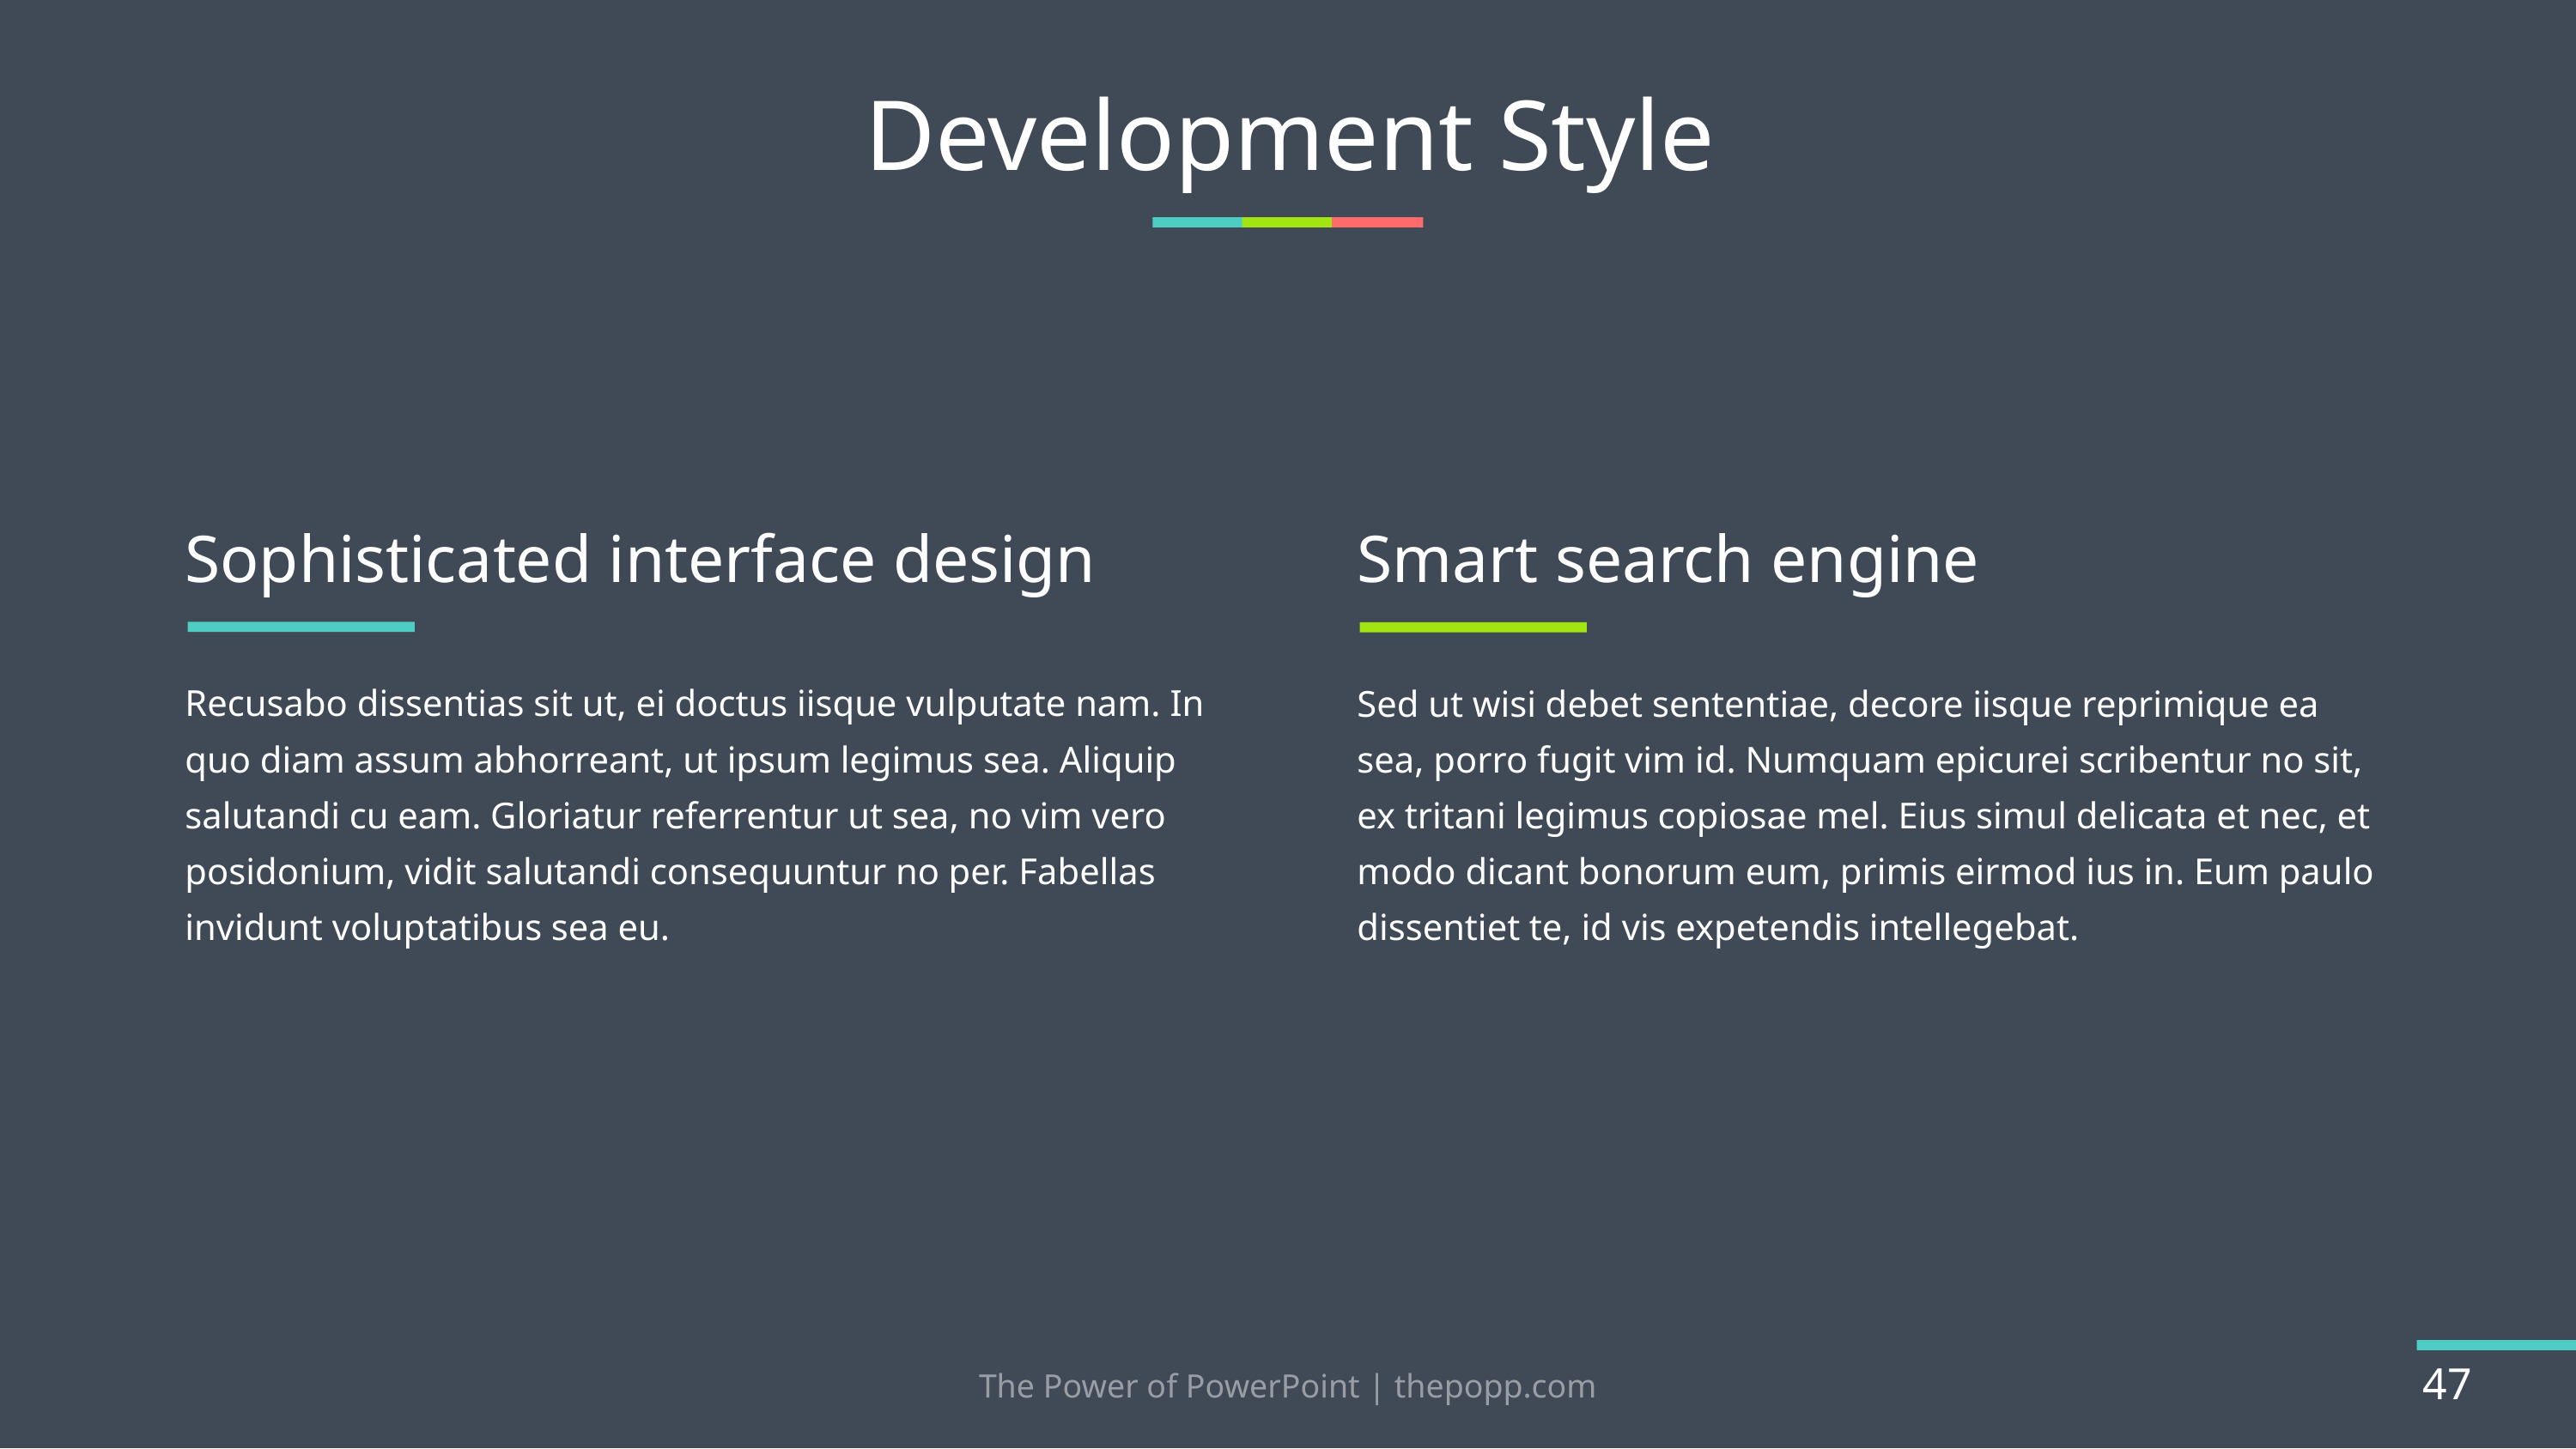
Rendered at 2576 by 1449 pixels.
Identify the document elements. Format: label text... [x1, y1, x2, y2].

list Recusabo dissentias sit ut, ei doctus iisque vulputate nam. In quo diam assum abhorreant, ut ipsum legimus sea. Aliquip salutandi cu eam. Gloriatur referrentur ut sea, no vim vero posidonium, vidit salutandi consequuntur no per. Fabellas invidunt voluptatibus sea eu. [172, 661, 1227, 995]
list Sophisticated interface design [172, 504, 1227, 609]
list Smart search engine [1344, 504, 2399, 609]
title Development Style [69, 49, 2512, 230]
slide_number 47 [2409, 1351, 2576, 1421]
list Sed ut wisi debet sententiae, decore iisque reprimique ea sea, porro fugit vim id. Numquam epicurei scribentur no sit, ex tritani legimus copiosae mel. Eius simul delicata et nec, et modo dicant bonorum eum, primis eirmod ius in. Eum paulo dissentiet te, id vis expetendis intellegebat. [1344, 662, 2399, 996]
footer The Power of PowerPoint | thepopp.com [853, 1349, 1723, 1427]
